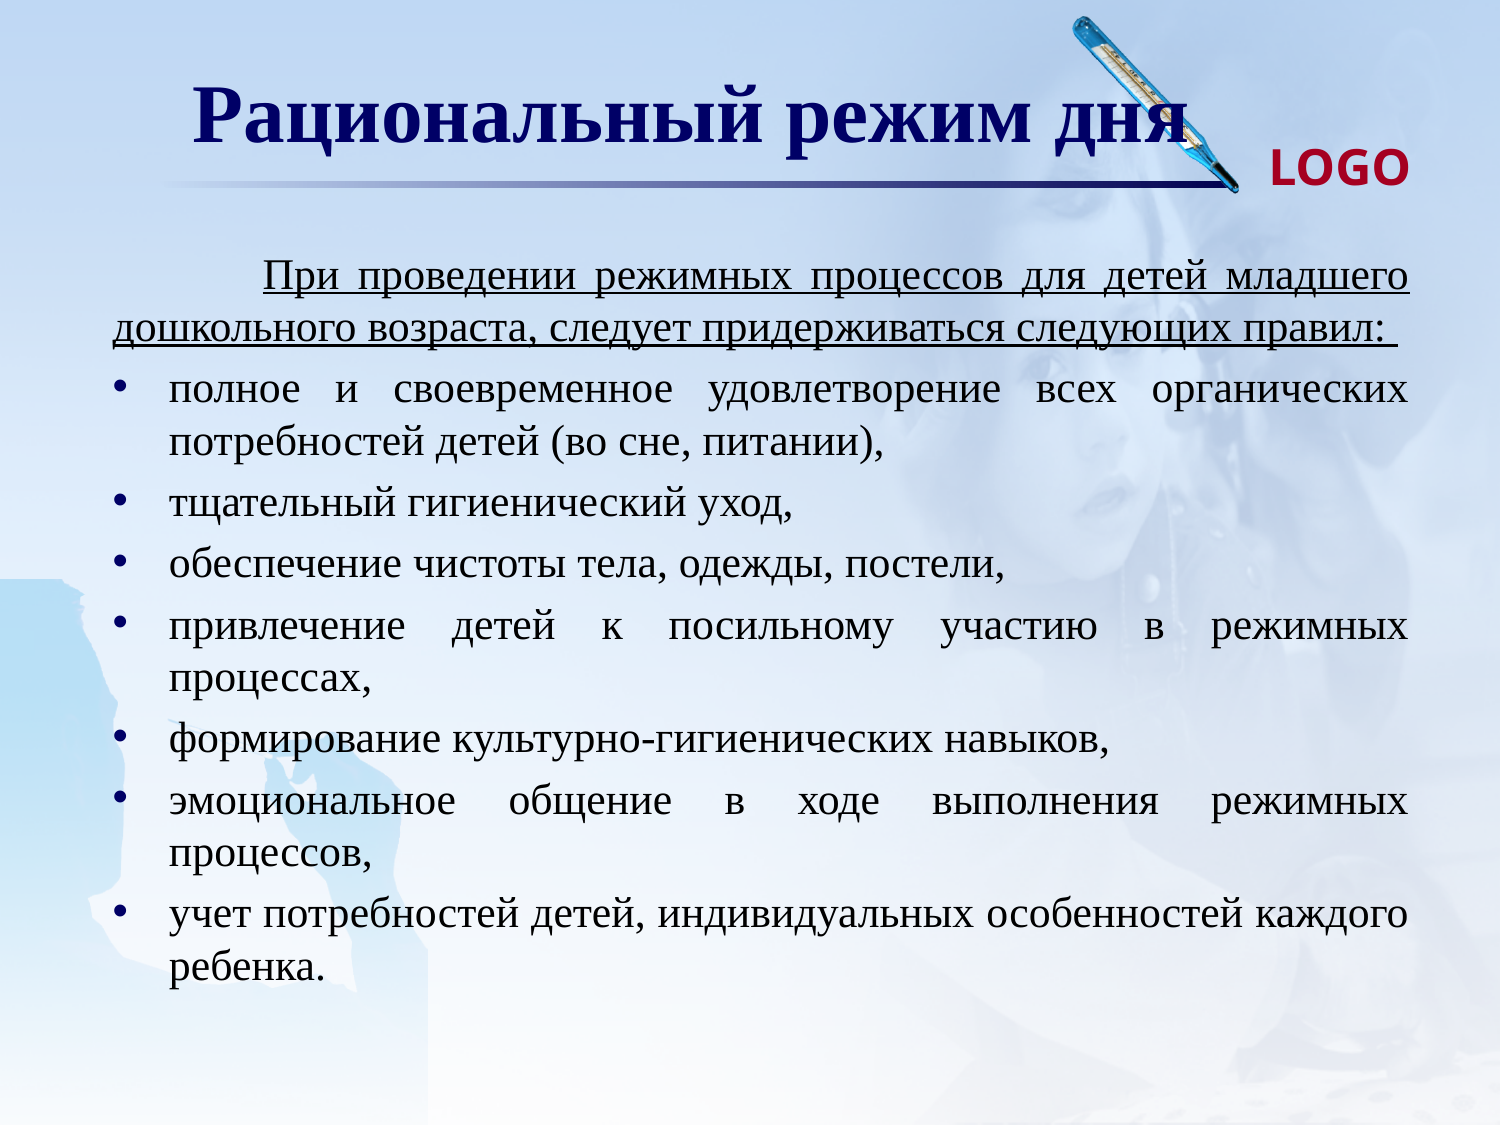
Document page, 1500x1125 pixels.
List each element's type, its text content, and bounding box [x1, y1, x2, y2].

picture [0, 0, 1500, 1125]
title Рациональный режим дня [53, 57, 1329, 162]
list При проведении режимных процессов для детей младшего дошкольного возраста, следует придерживаться следующих правил: полное и своевременное удовлетворение всех органических потребностей детей (во сне, питании), тщательный гигиенический уход, обеспечение чистоты тела, одежды, постели, привлечение детей к посильному участию в режимных процессах, формирование культурно-гигиенических навыков, эмоциональное общение в ходе выполнения режимных процессов, учет потребностей детей, индивидуальных особенностей каждого ребенка. [97, 237, 1425, 1056]
